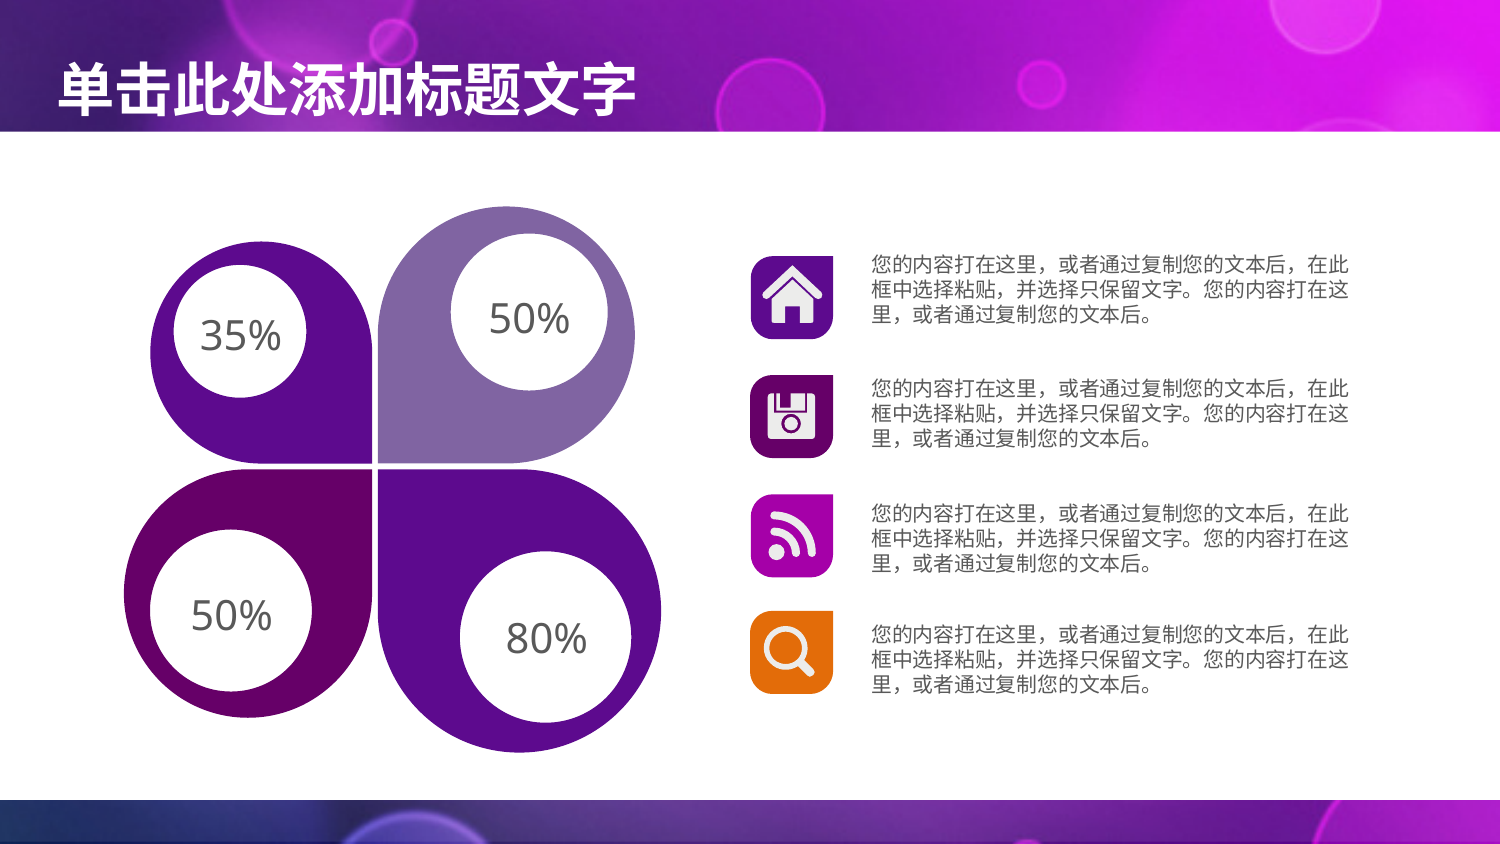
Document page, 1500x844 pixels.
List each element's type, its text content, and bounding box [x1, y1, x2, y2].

text_box 您的内容打在这里，或者通过复制您的文本后，在此框中选择粘贴，并选择只保留文字。您的内容打在这里，或者通过复制您的文本后。 [856, 368, 1374, 458]
text_box 您的内容打在这里，或者通过复制您的文本后，在此框中选择粘贴，并选择只保留文字。您的内容打在这里，或者通过复制您的文本后。 [856, 614, 1374, 705]
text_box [750, 255, 834, 340]
text_box 您的内容打在这里，或者通过复制您的文本后，在此框中选择粘贴，并选择只保留文字。您的内容打在这里，或者通过复制您的文本后。 [856, 243, 1374, 334]
text_box 您的内容打在这里，或者通过复制您的文本后，在此框中选择粘贴，并选择只保留文字。您的内容打在这里，或者通过复制您的文本后。 [856, 492, 1374, 583]
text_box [377, 468, 662, 753]
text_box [377, 206, 636, 464]
picture [0, 800, 1500, 844]
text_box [149, 241, 372, 464]
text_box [123, 469, 373, 718]
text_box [750, 494, 834, 578]
picture [0, 0, 1500, 131]
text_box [749, 374, 834, 459]
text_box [749, 610, 834, 695]
